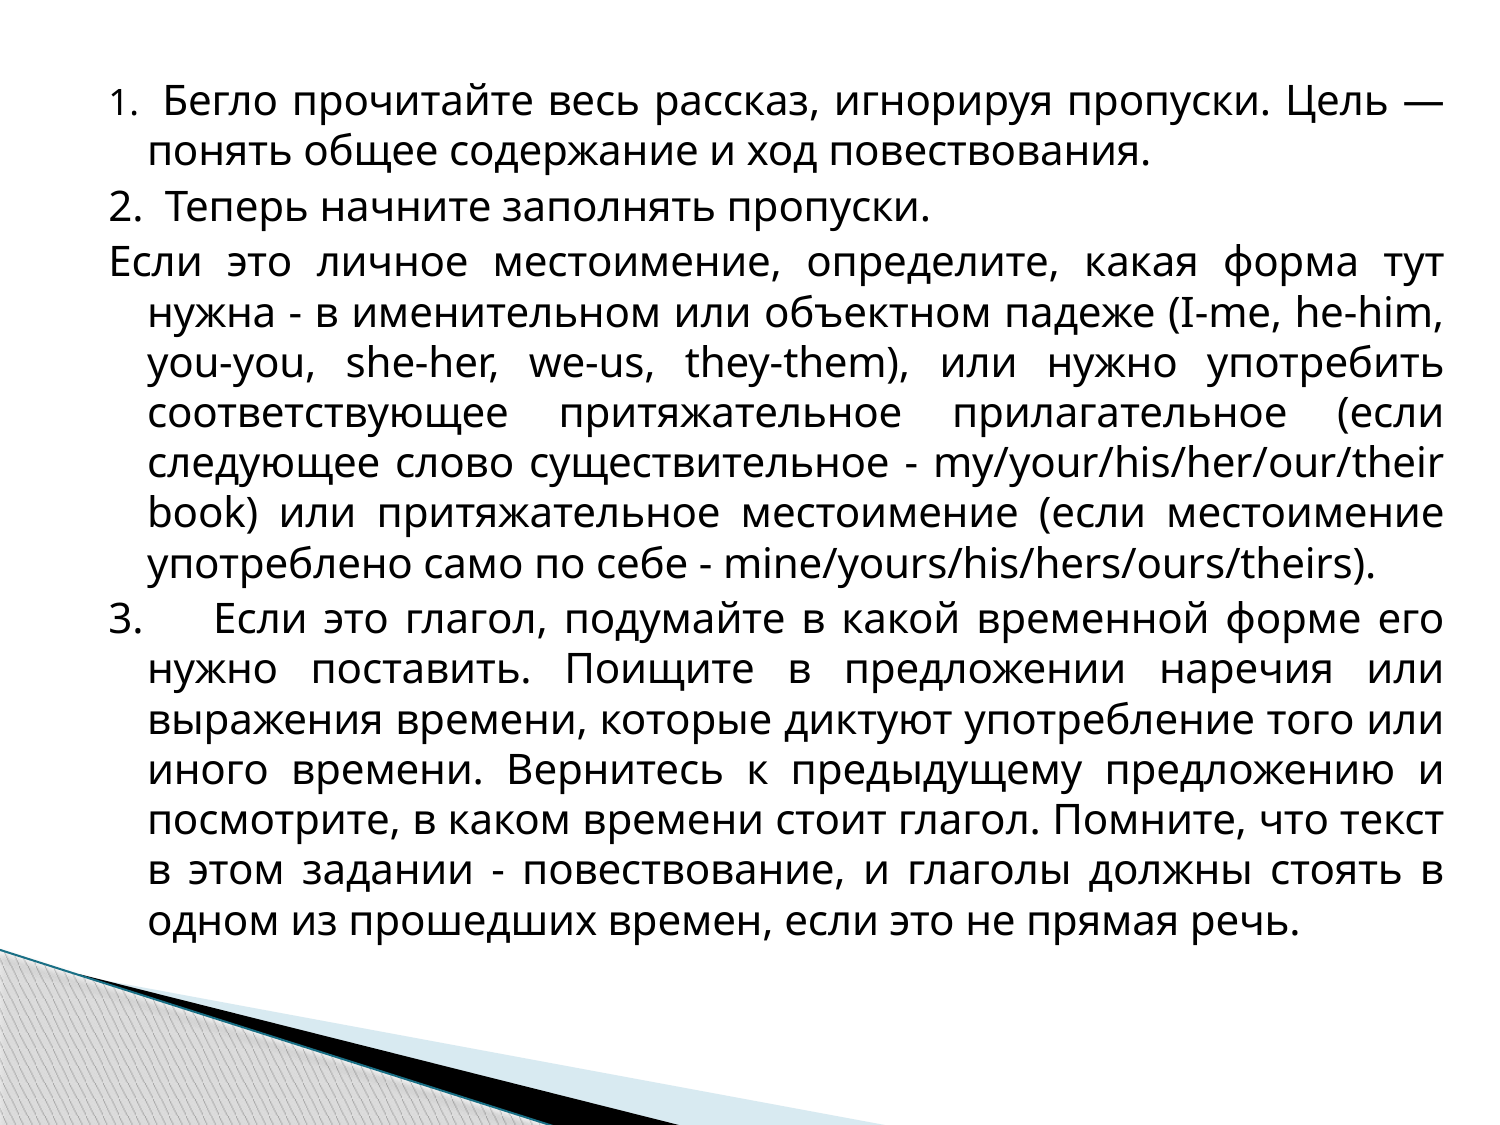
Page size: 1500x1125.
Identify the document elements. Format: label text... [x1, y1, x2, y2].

list 1. Бегло прочитайте весь рассказ, игнорируя пропуски. Цель — понять общее содержание и ход повествования. 2. Теперь начните заполнять пропуски. Если это личное местоимение, определите, какая форма тут нужна - в именительном или объектном падеже (I-me, he-him, you-you, she-her, we-us, they-them), или нужно употребить соответствующее притяжательное прилагательное (если следующее слово существительное - my/your/his/her/our/their book) или притяжательное местоимение (если местоимение употреблено само по себе - mine/yours/his/hers/ours/theirs). 3. Если это глагол, подумайте в какой временной форме его нужно поставить. Поищите в предложении наречия или выражения времени, которые диктуют употребление того или иного времени. Вернитесь к предыдущему предложению и посмотрите, в каком времени стоит глагол. Помните, что текст в этом задании - повествование, и глаголы должны стоять в одном из прошедших времен, если это не прямая речь. [76, 66, 1459, 1059]
